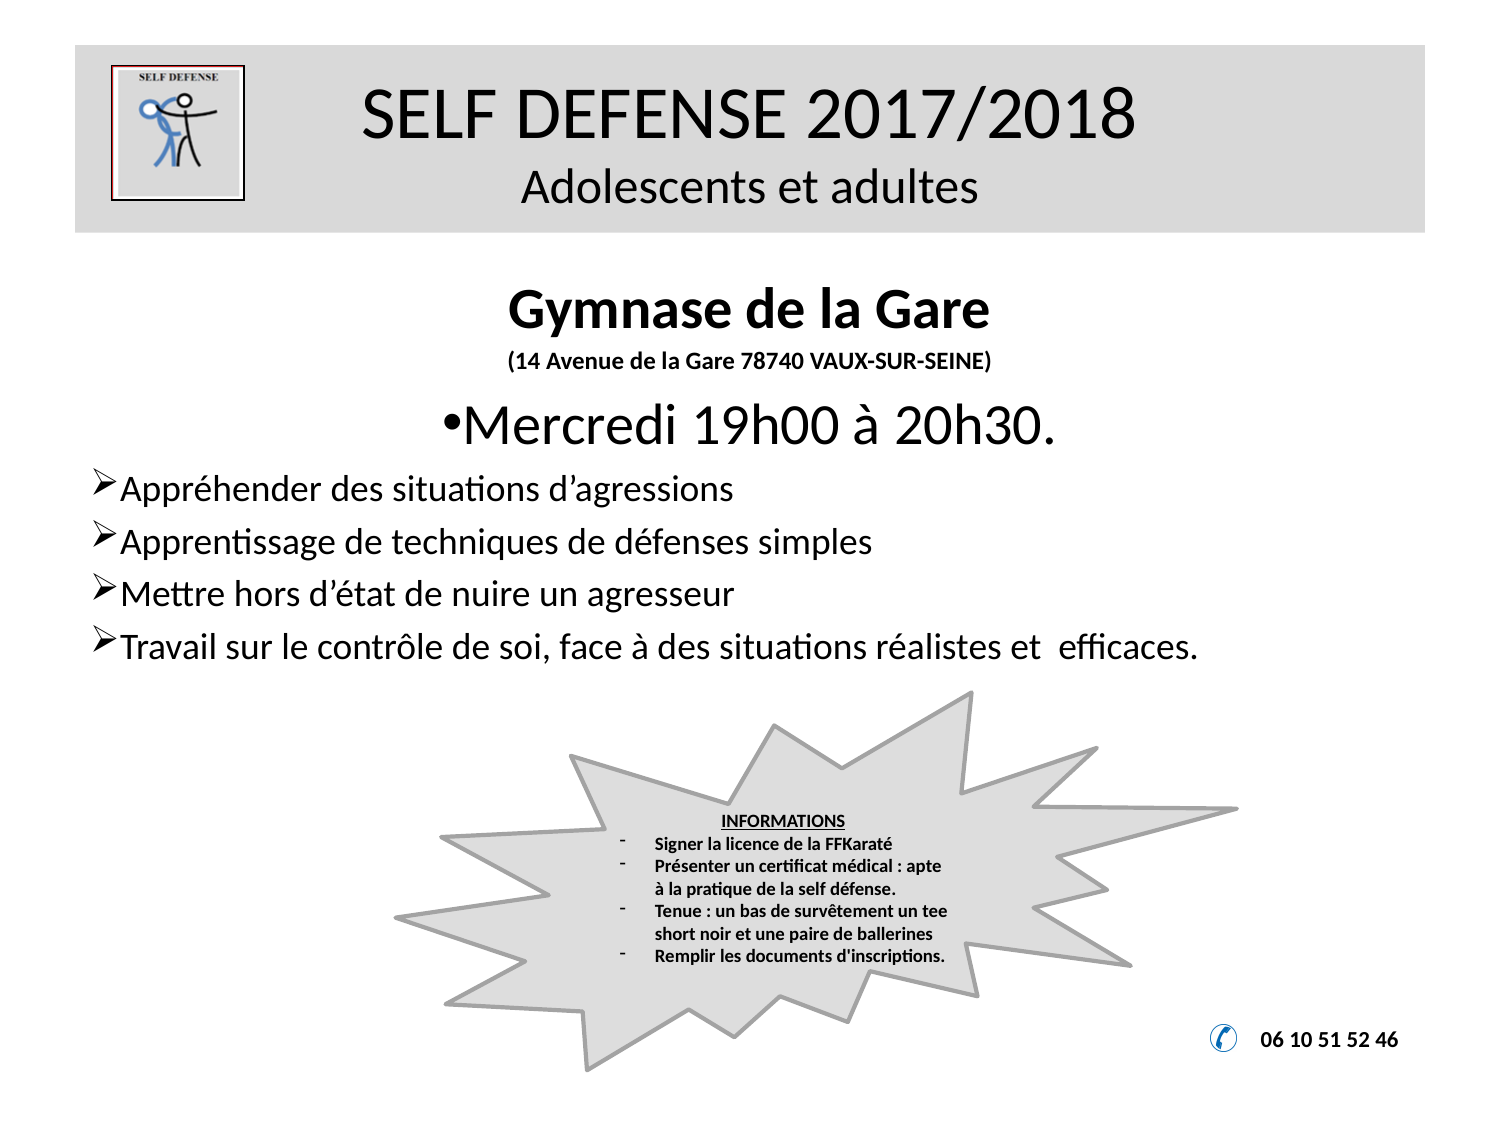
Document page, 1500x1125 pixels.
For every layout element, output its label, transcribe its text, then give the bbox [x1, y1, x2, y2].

text_box 06 10 51 52 46 [1245, 1016, 1415, 1059]
picture [1210, 1024, 1238, 1052]
title SELF DEFENSE 2017/2018 Adolescents et adultes [74, 44, 1426, 233]
text_box INFORMATIONS Signer la licence de la FFKaraté Présenter un certificat médical : apte à la pratique de la self défense. Tenue : un bas de survêtement un tee short noir et une paire de ballerines Remplir les documents d'inscriptions. [393, 690, 1239, 1073]
list Gymnase de la Gare (14 Avenue de la Gare 78740 VAUX-SUR-SEINE) Mercredi 19h00 à 20h30. Appréhender des situations d’agressions Apprentissage de techniques de défenses simples Mettre hors d’état de nuire un agresseur Travail sur le contrôle de soi, face à des situations réalistes et efficaces. [74, 262, 1426, 1006]
picture [111, 66, 244, 200]
